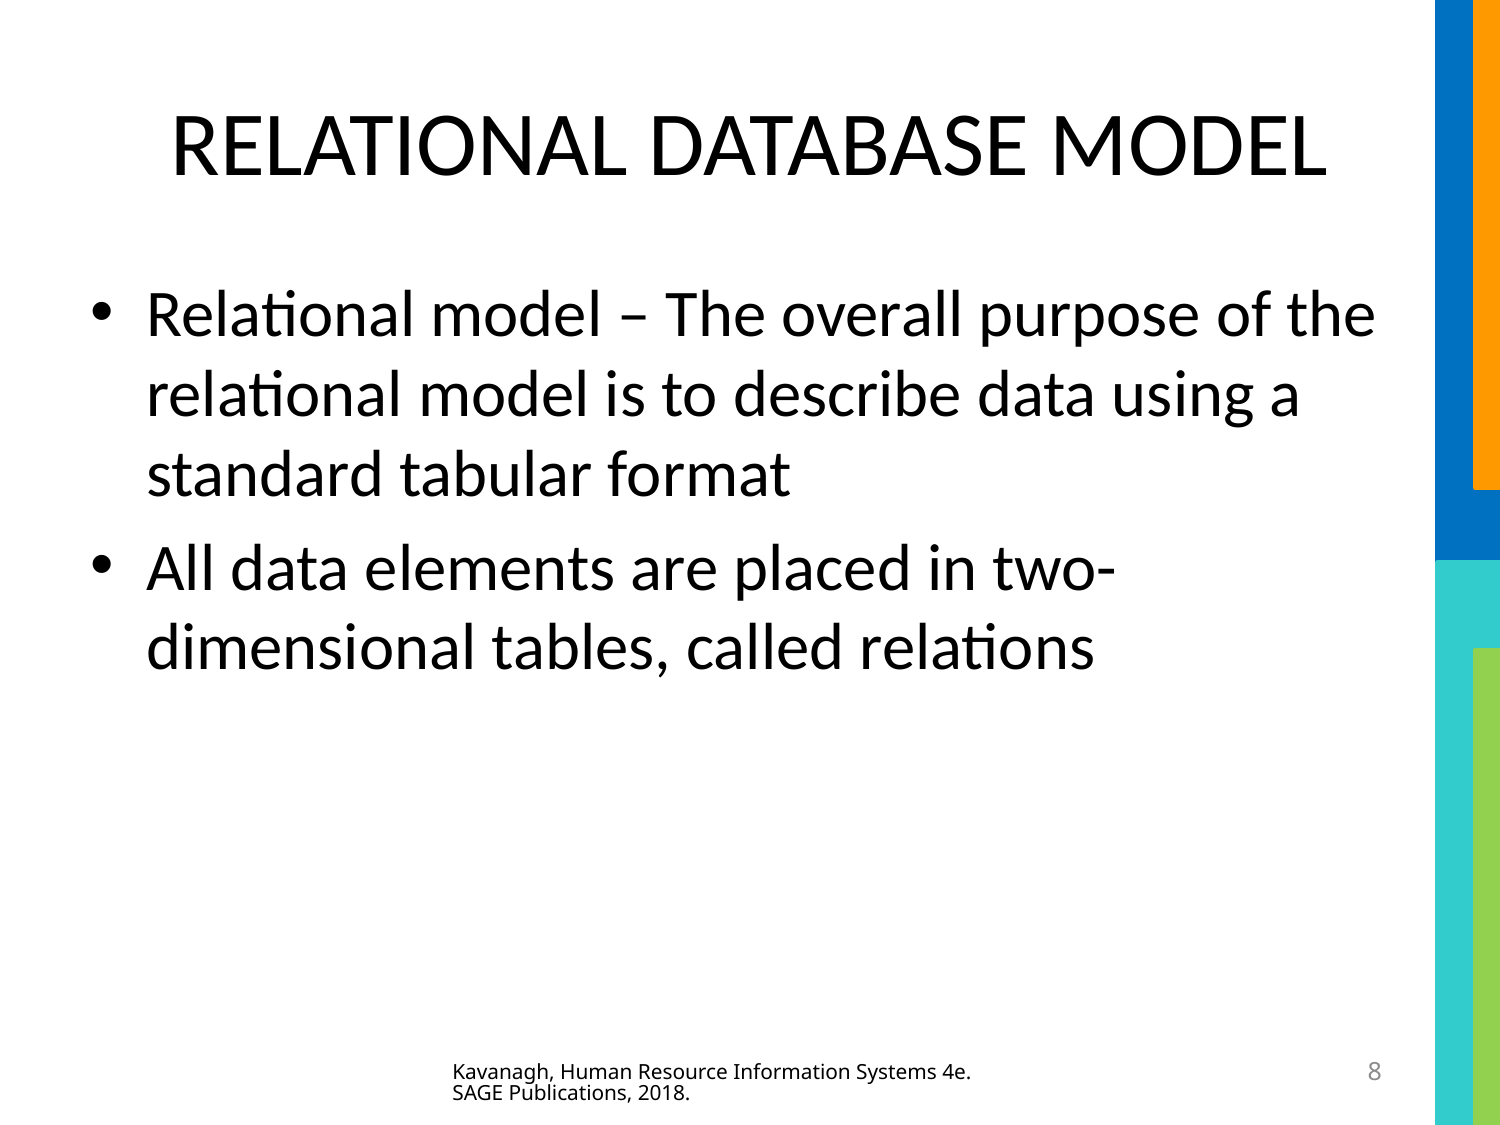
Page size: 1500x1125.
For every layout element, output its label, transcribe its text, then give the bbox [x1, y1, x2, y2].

footer Kavanagh, Human Resource Information Systems 4e. SAGE Publications, 2018. [437, 1042, 1004, 1103]
list Relational model – The overall purpose of the relational model is to describe data using a standard tabular format All data elements are placed in two-dimensional tables, called relations [75, 262, 1425, 1005]
slide_number 8 [1059, 1042, 1397, 1103]
title RELATIONAL DATABASE MODEL [75, 45, 1425, 233]
